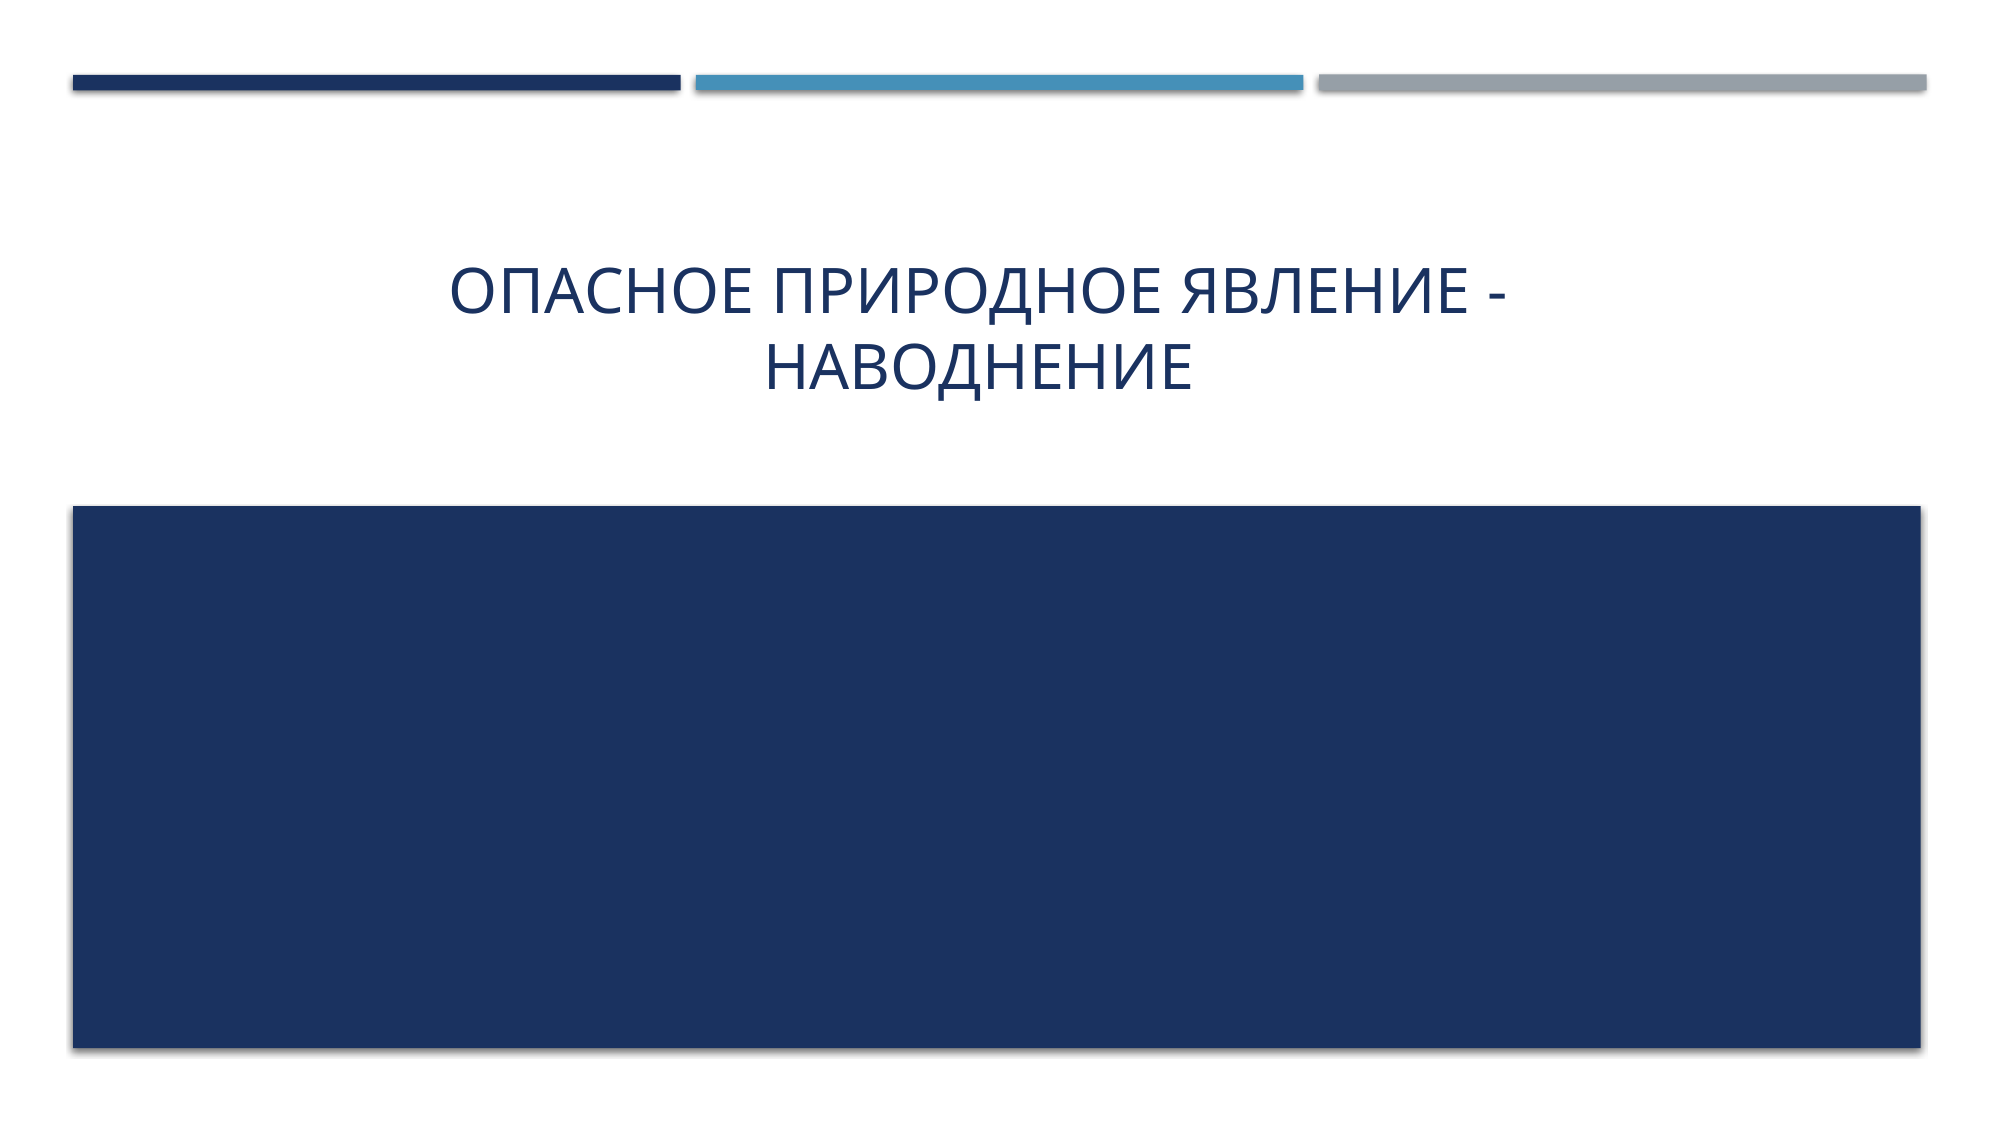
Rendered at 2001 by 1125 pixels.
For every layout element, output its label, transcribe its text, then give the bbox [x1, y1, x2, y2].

title Опасное природное явление - НАводнение [0, 167, 1958, 410]
